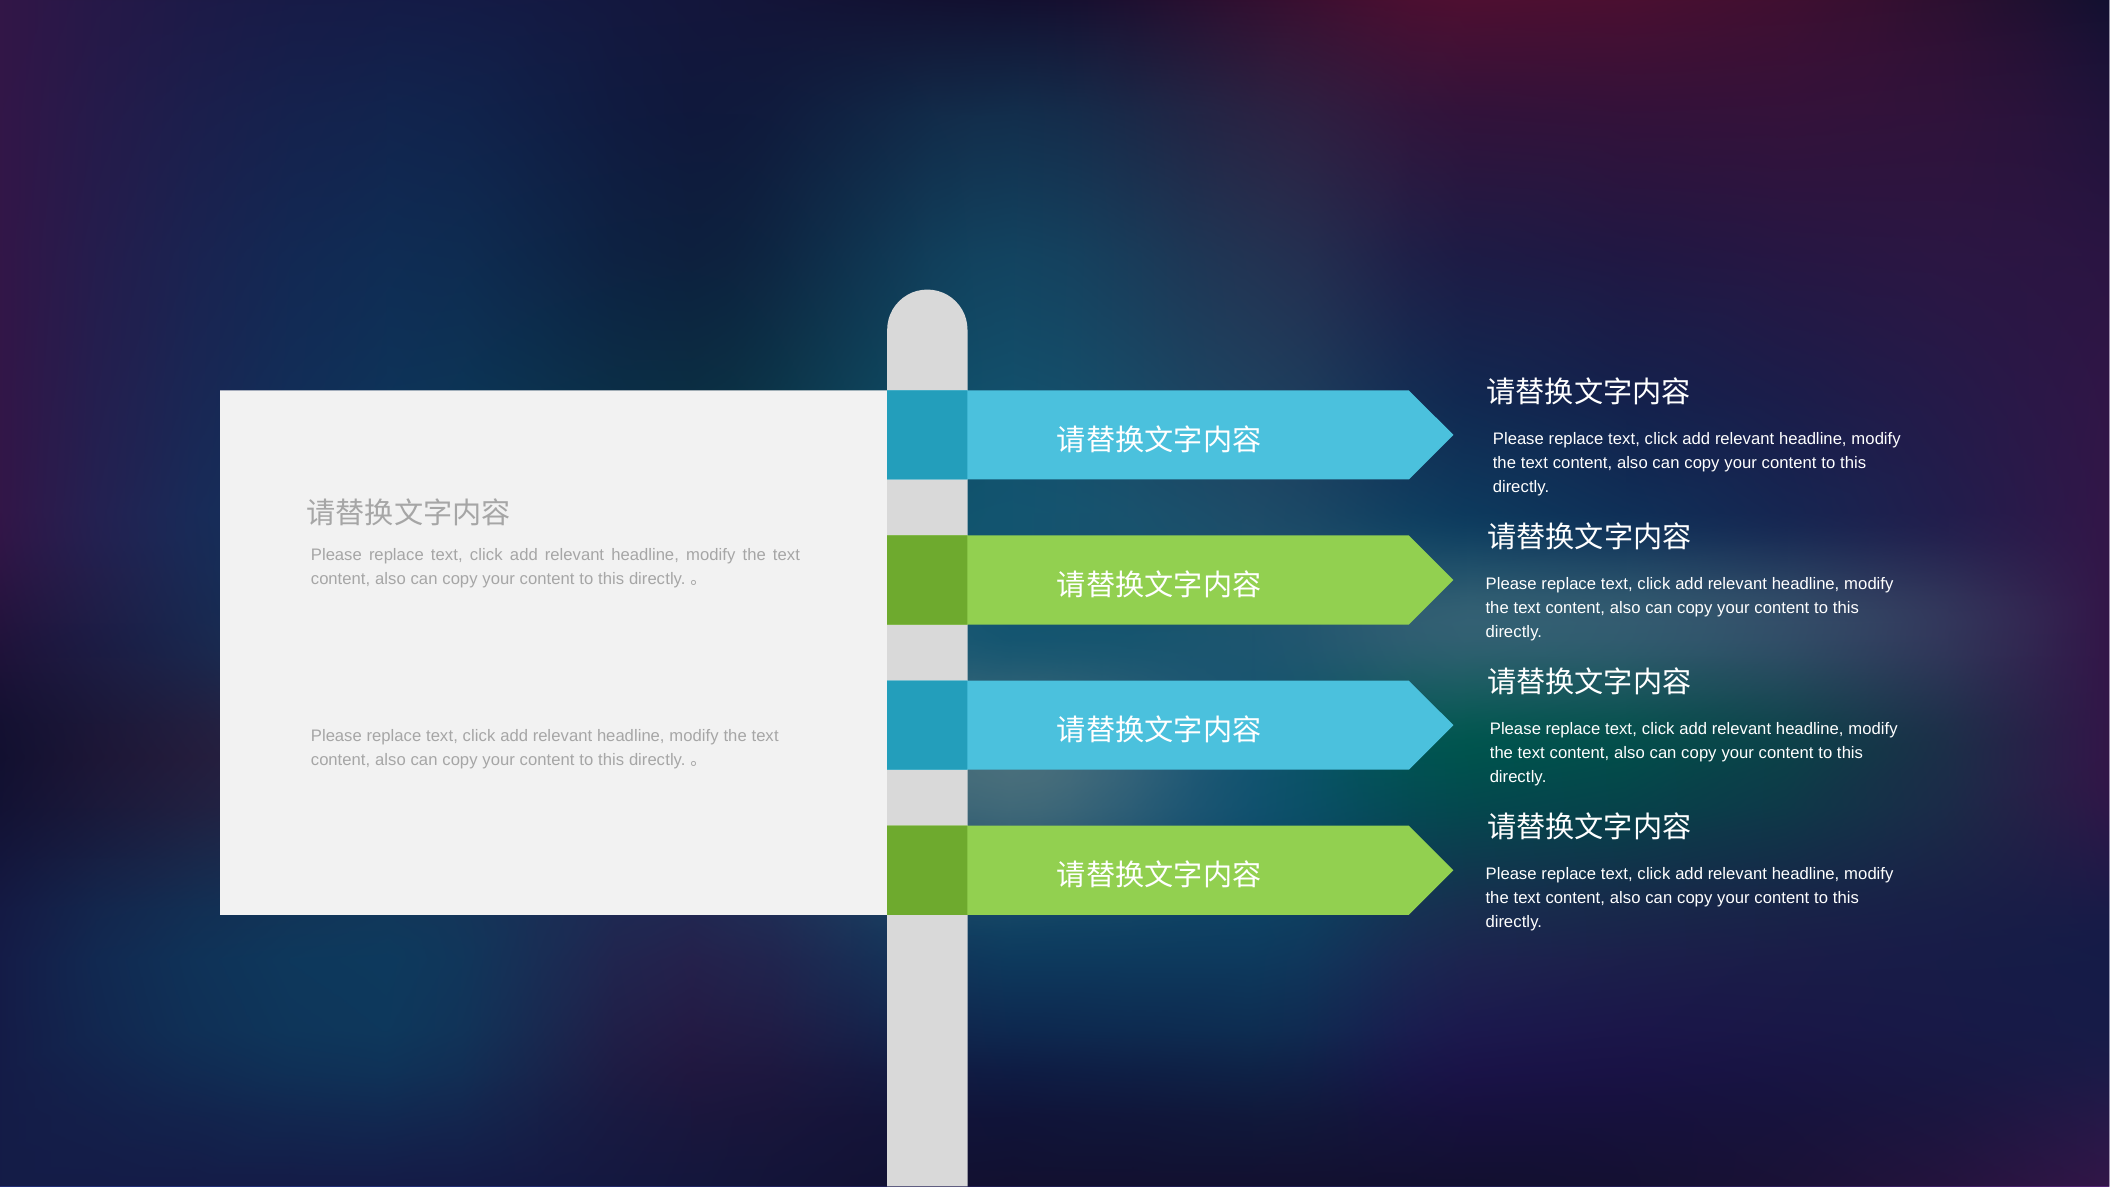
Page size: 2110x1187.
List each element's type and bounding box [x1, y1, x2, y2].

text_box [887, 770, 969, 825]
text_box [886, 288, 969, 390]
text_box [887, 535, 1454, 625]
text_box [887, 390, 1454, 480]
text_box [1485, 366, 1903, 497]
text_box [220, 390, 887, 915]
text_box [887, 680, 1454, 770]
text_box [887, 480, 969, 535]
text_box [1485, 801, 1896, 932]
text_box [1485, 656, 1900, 787]
text_box [887, 625, 969, 680]
text_box [1485, 511, 1896, 642]
text_box [887, 825, 1454, 915]
text_box [886, 915, 969, 1187]
picture [0, 0, 2110, 1187]
